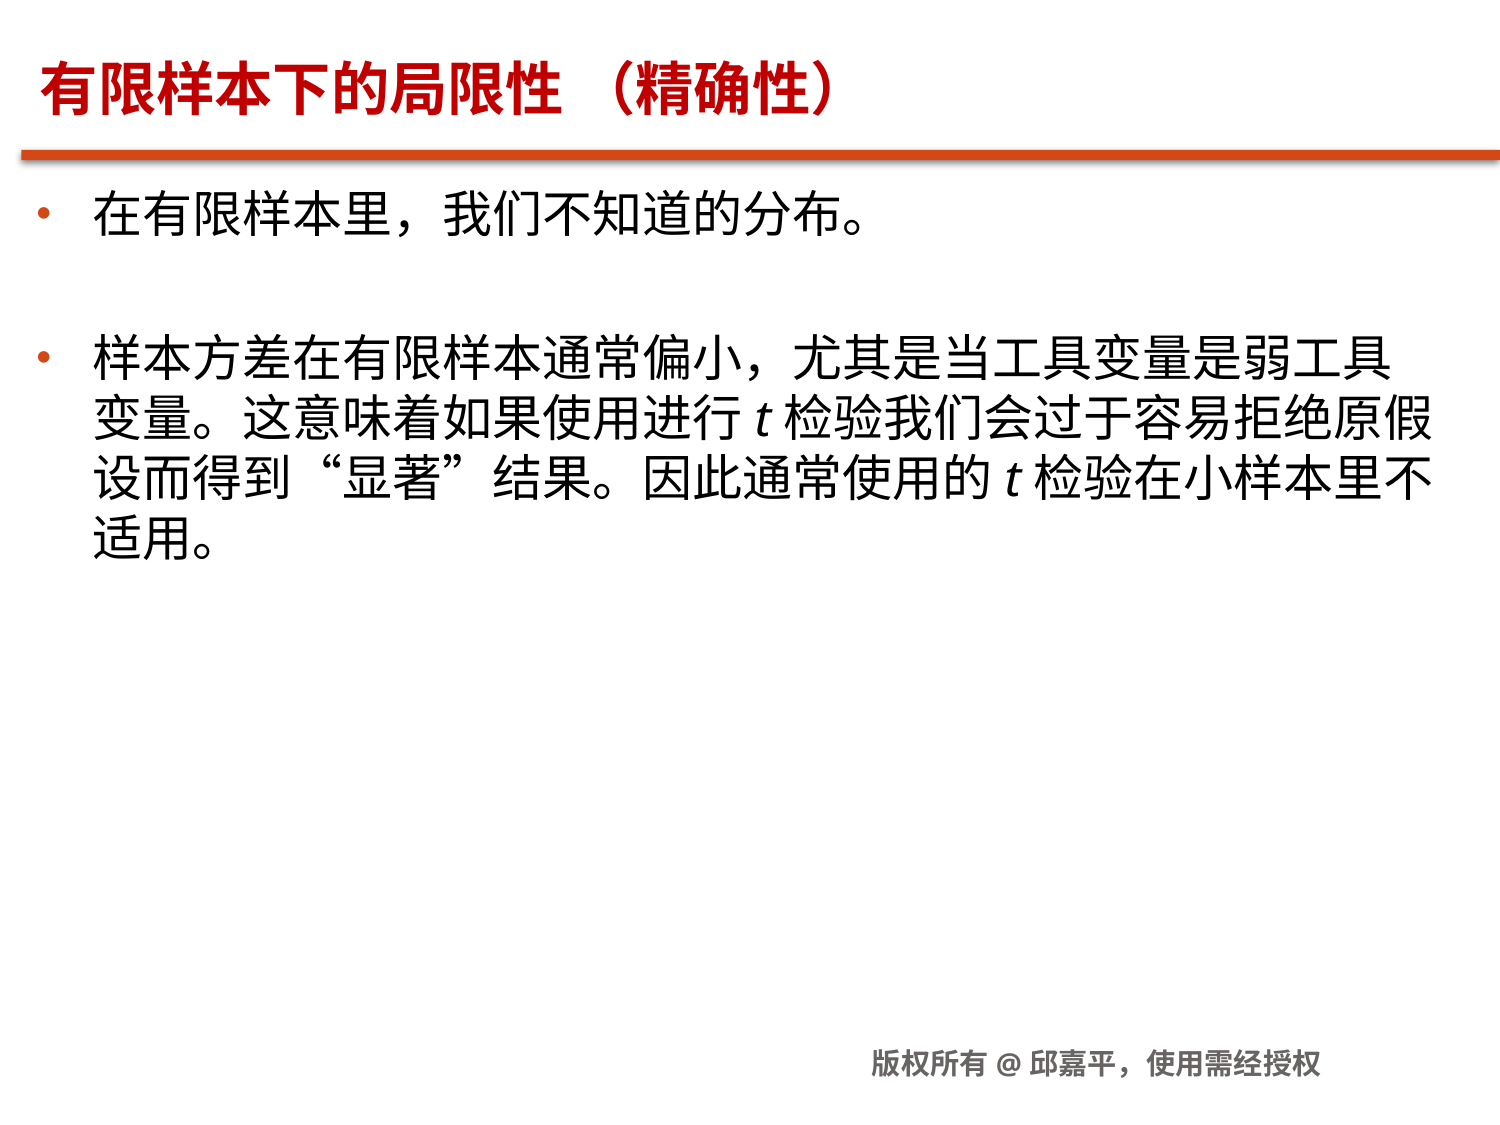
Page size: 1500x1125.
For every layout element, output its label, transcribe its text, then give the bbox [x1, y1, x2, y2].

footer 版权所有@邱嘉平，使用需经授权 [690, 1025, 1500, 1100]
title 有限样本下的局限性 （精确性） [24, 50, 1450, 138]
